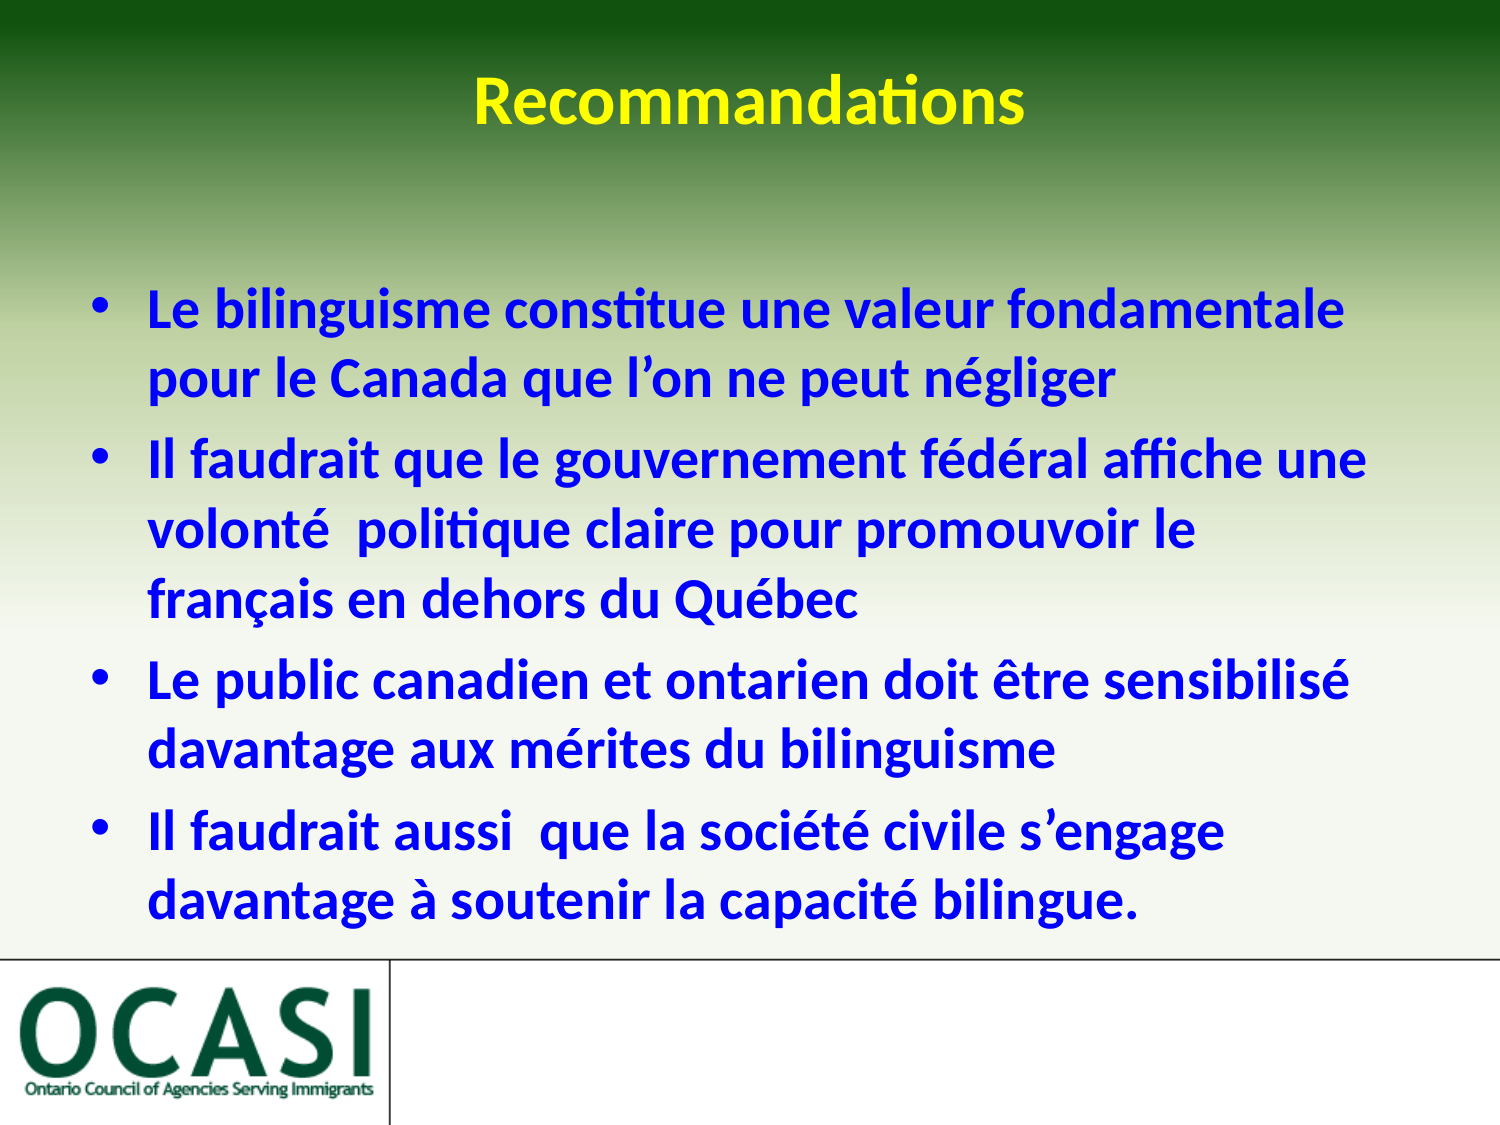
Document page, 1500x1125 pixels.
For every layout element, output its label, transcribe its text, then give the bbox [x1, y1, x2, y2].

title Recommandations [75, 45, 1425, 233]
picture [0, 0, 1500, 1125]
list Le bilinguisme constitue une valeur fondamentale pour le Canada que l’on ne peut négliger Il faudrait que le gouvernement fédéral affiche une volonté politique claire pour promouvoir le français en dehors du Québec Le public canadien et ontarien doit être sensibilisé davantage aux mérites du bilinguisme Il faudrait aussi que la société civile s’engage davantage à soutenir la capacité bilingue. [75, 262, 1400, 953]
